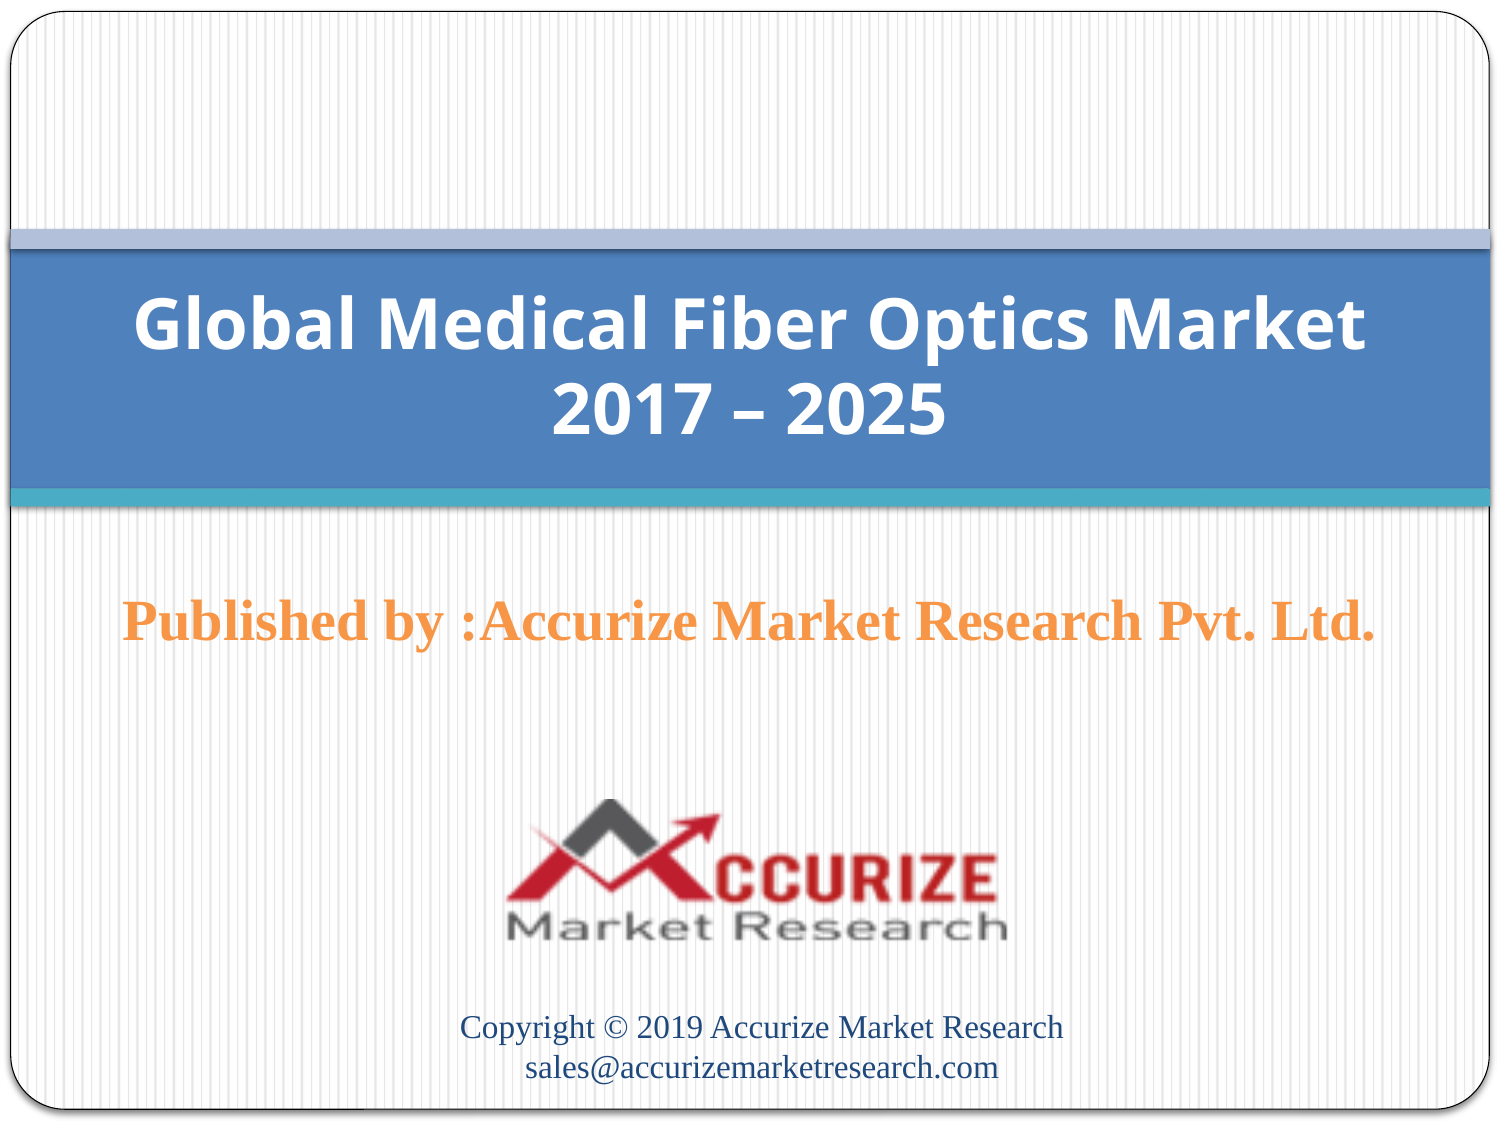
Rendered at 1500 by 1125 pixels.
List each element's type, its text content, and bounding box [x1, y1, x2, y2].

title Global Medical Fiber Optics Market 2017 – 2025 [75, 247, 1425, 489]
subtitle Published by :Accurize Market Research Pvt. Ltd. [99, 575, 1400, 713]
footer Copyright © 2019 Accurize Market Research sales@accurizemarketresearch.com [437, 999, 1088, 1091]
picture [487, 799, 1018, 945]
